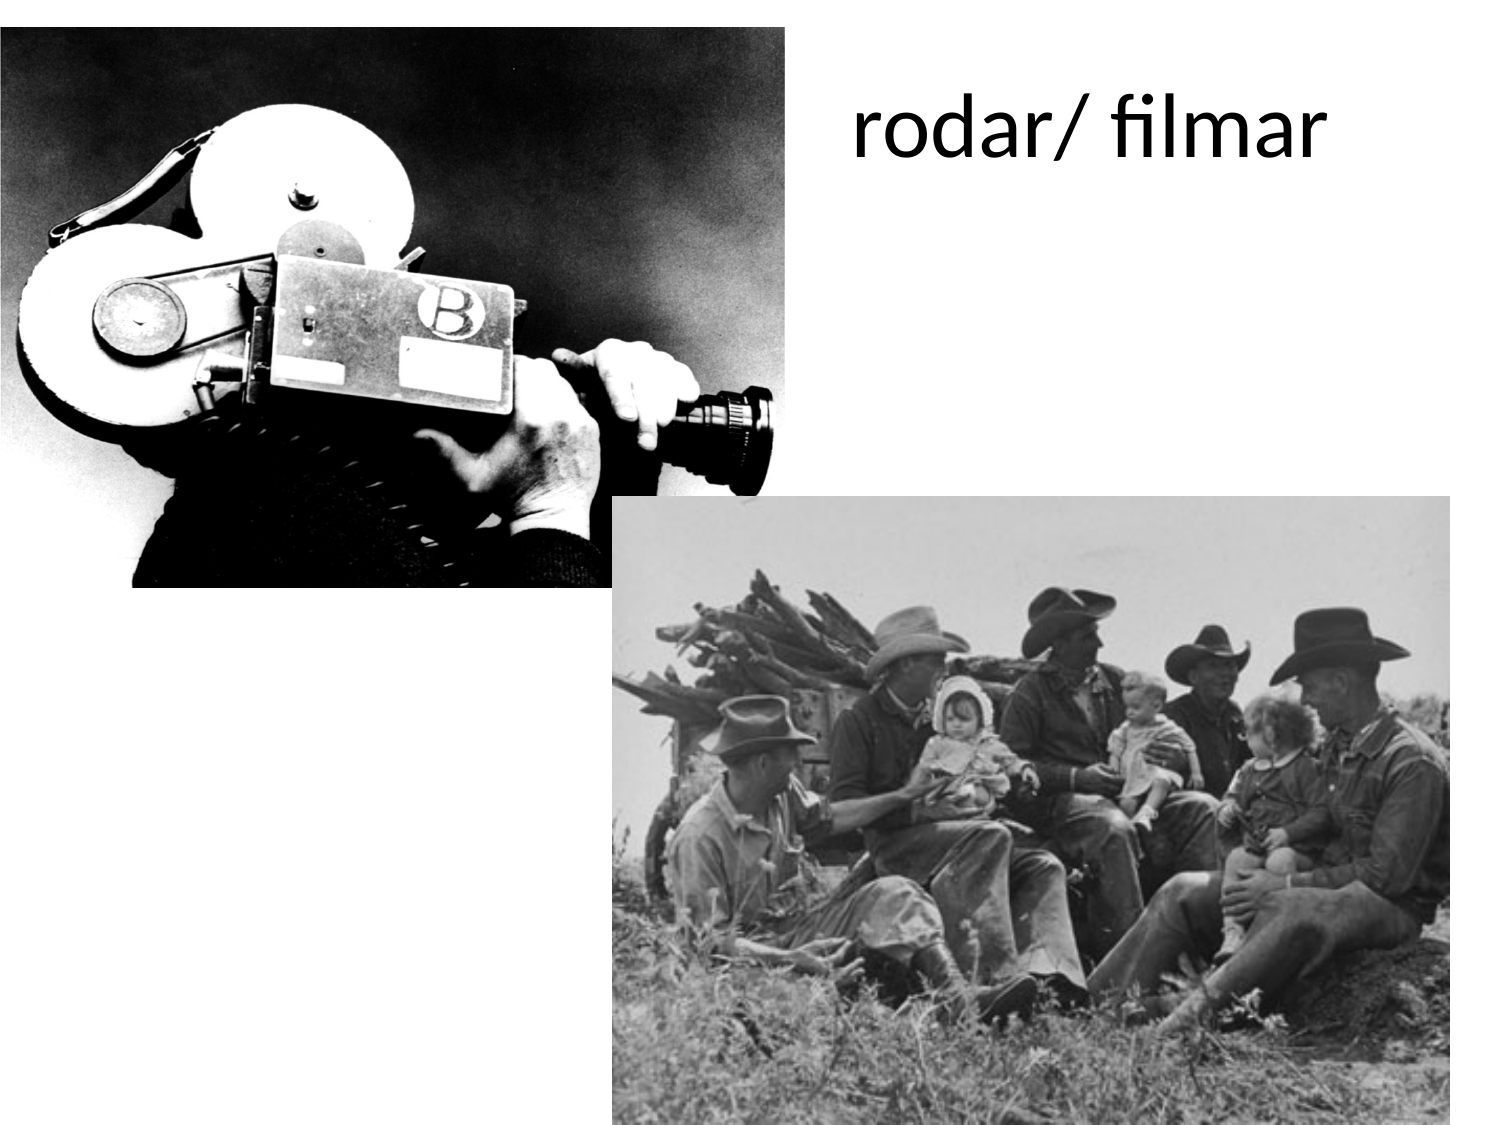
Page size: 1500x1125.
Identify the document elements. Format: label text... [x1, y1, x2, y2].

title rodar/ filmar [786, 26, 1498, 215]
picture [0, 26, 1451, 1125]
